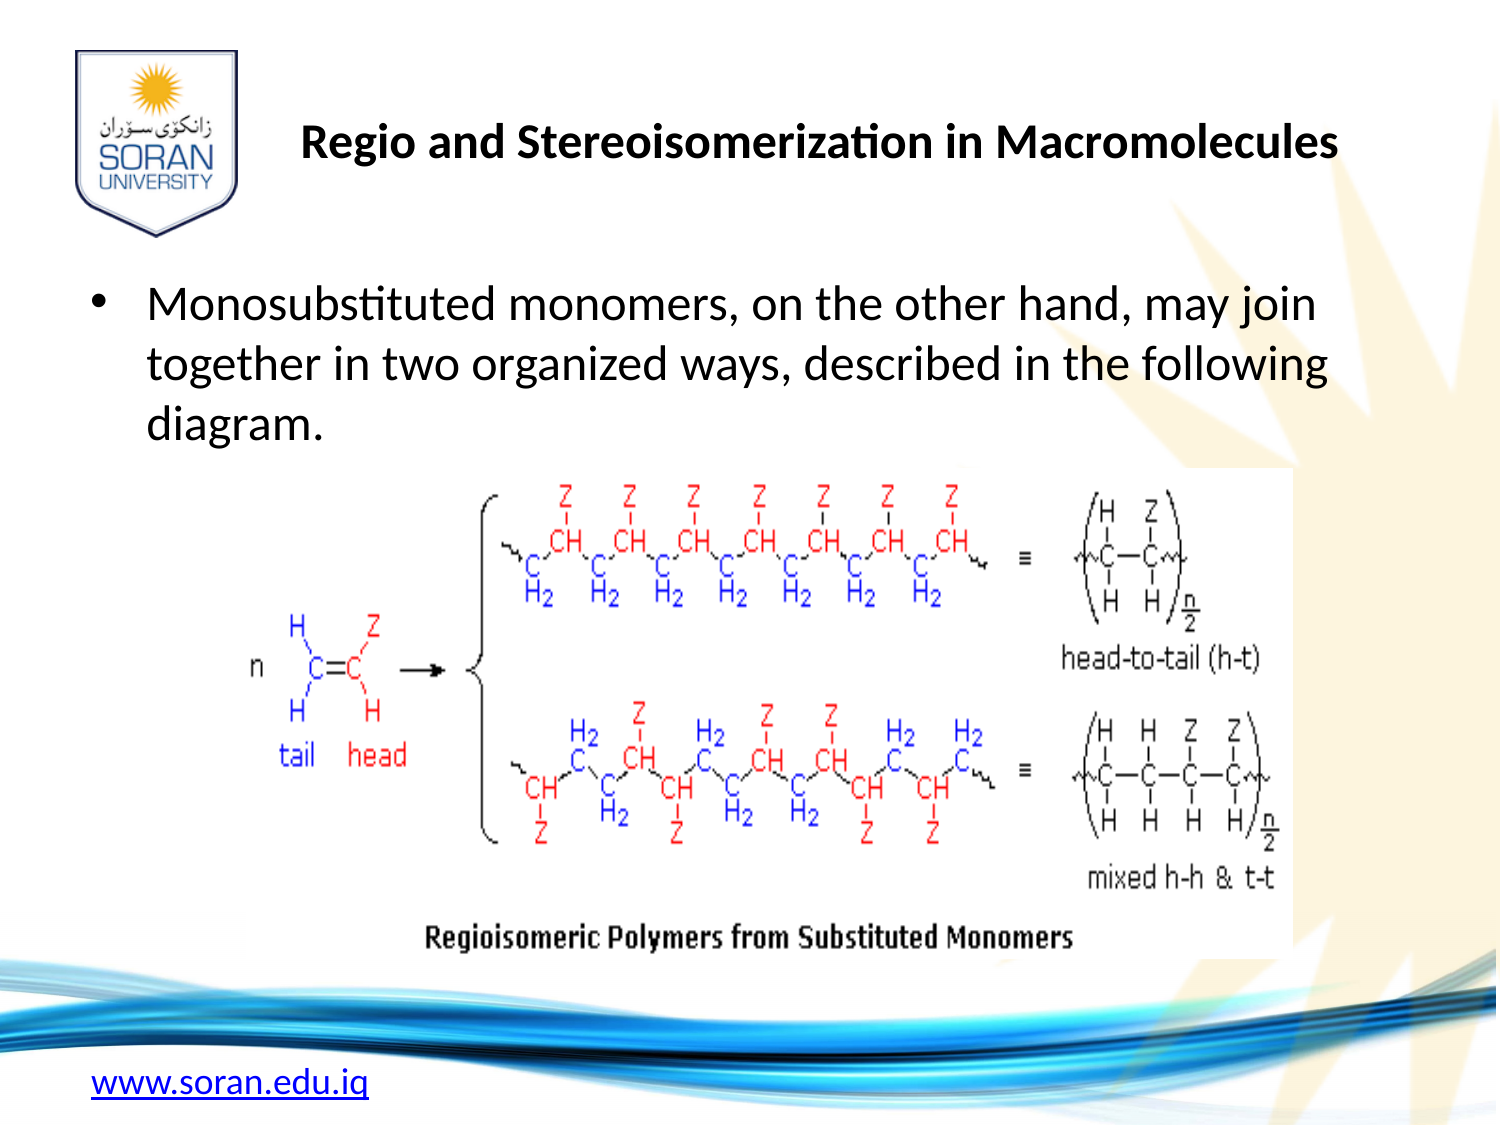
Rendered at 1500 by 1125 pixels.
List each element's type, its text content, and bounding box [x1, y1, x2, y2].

picture [0, 99, 1500, 1125]
picture [245, 468, 1293, 959]
title Regio and Stereoisomerization in Macromolecules [75, 45, 1425, 233]
picture [75, 233, 238, 238]
list Monosubstituted monomers, on the other hand, may join together in two organized ways, described in the following diagram. [75, 262, 1425, 1005]
